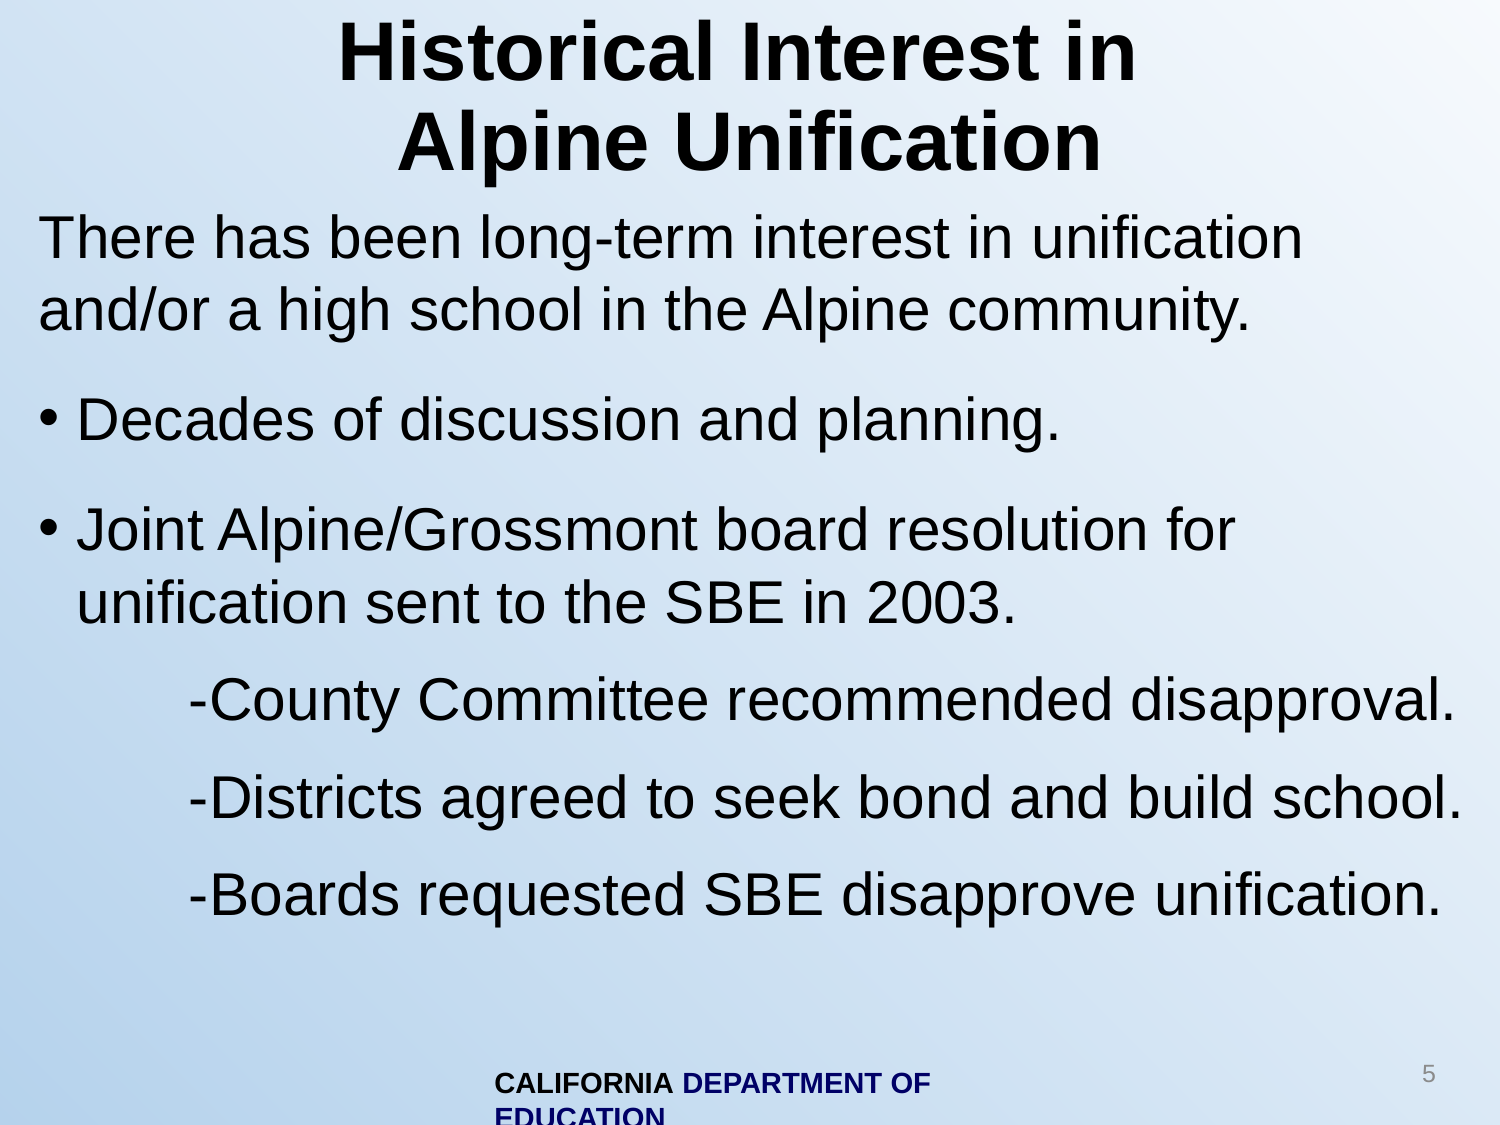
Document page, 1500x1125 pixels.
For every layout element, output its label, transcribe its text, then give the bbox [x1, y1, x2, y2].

slide_number 5 [1113, 1042, 1451, 1103]
list There has been long-term interest in unification and/or a high school in the Alpine community. Decades of discussion and planning. Joint Alpine/Grossmont board resolution for unification sent to the SBE in 2003. -County Committee recommended disapproval. -Districts agreed to seek bond and build school. -Boards requested SBE disapprove unification. [23, 190, 1500, 1016]
title Historical Interest in Alpine Unification [0, 19, 1500, 177]
